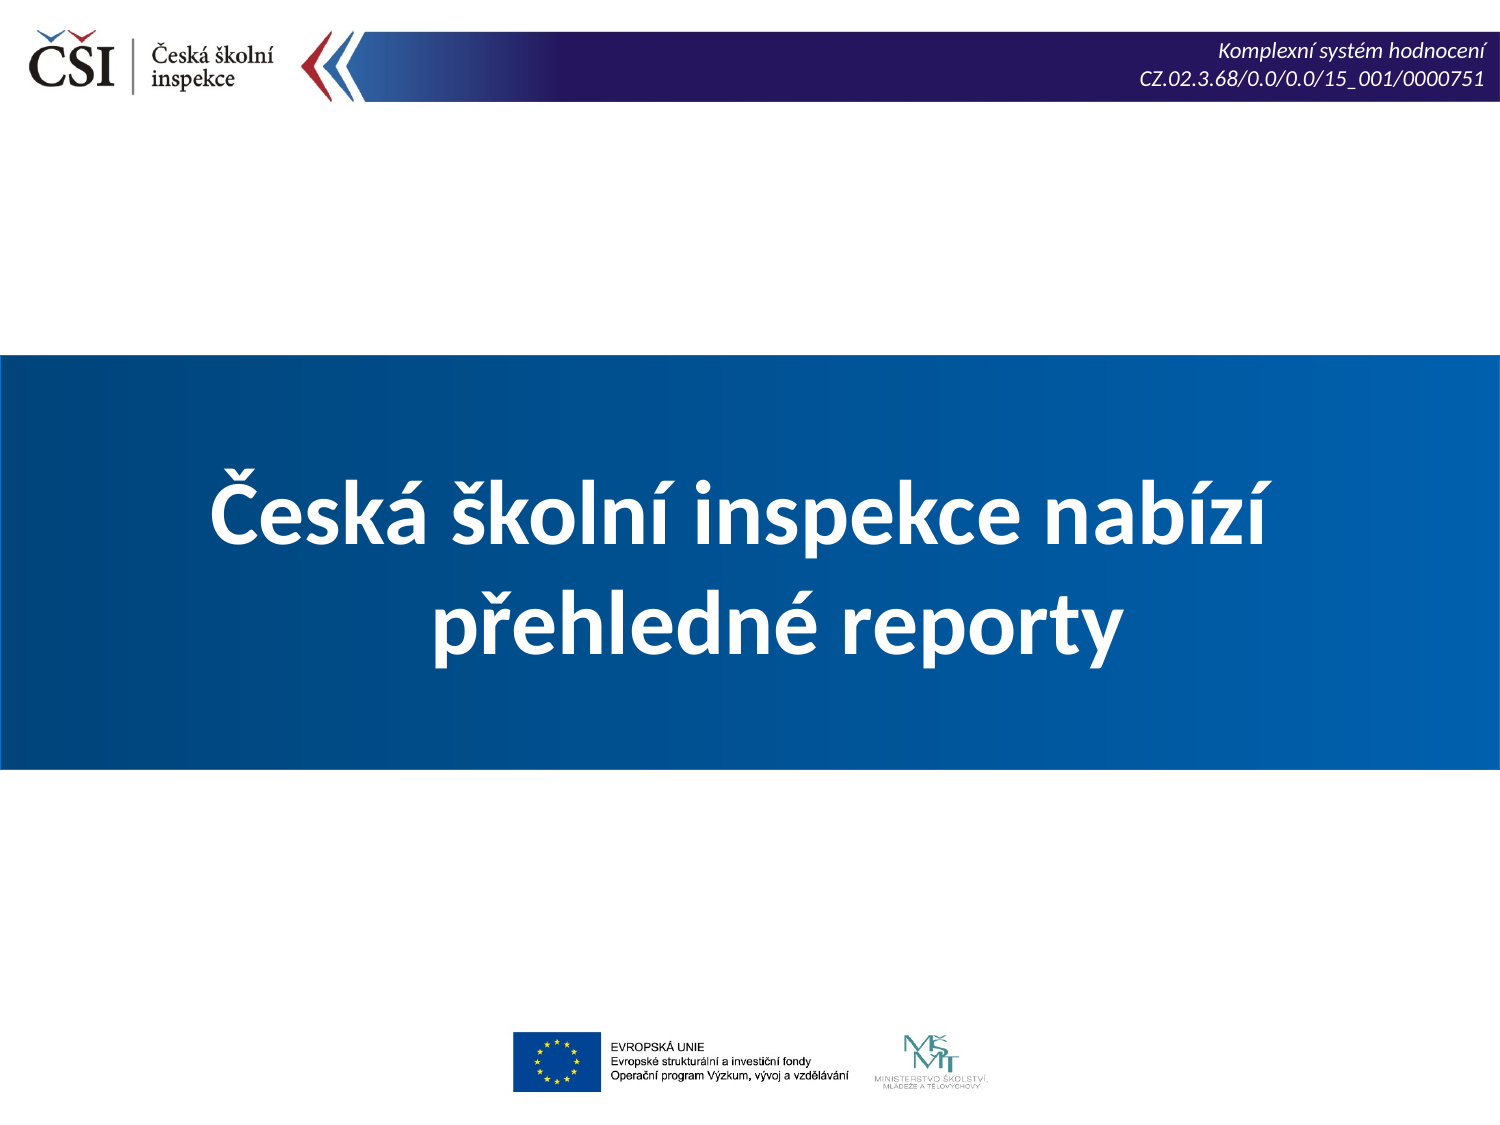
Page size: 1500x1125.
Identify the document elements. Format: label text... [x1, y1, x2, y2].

list Česká školní inspekce nabízí přehledné reporty [0, 355, 1500, 770]
picture [483, 1002, 1017, 1121]
picture [29, 30, 1500, 102]
